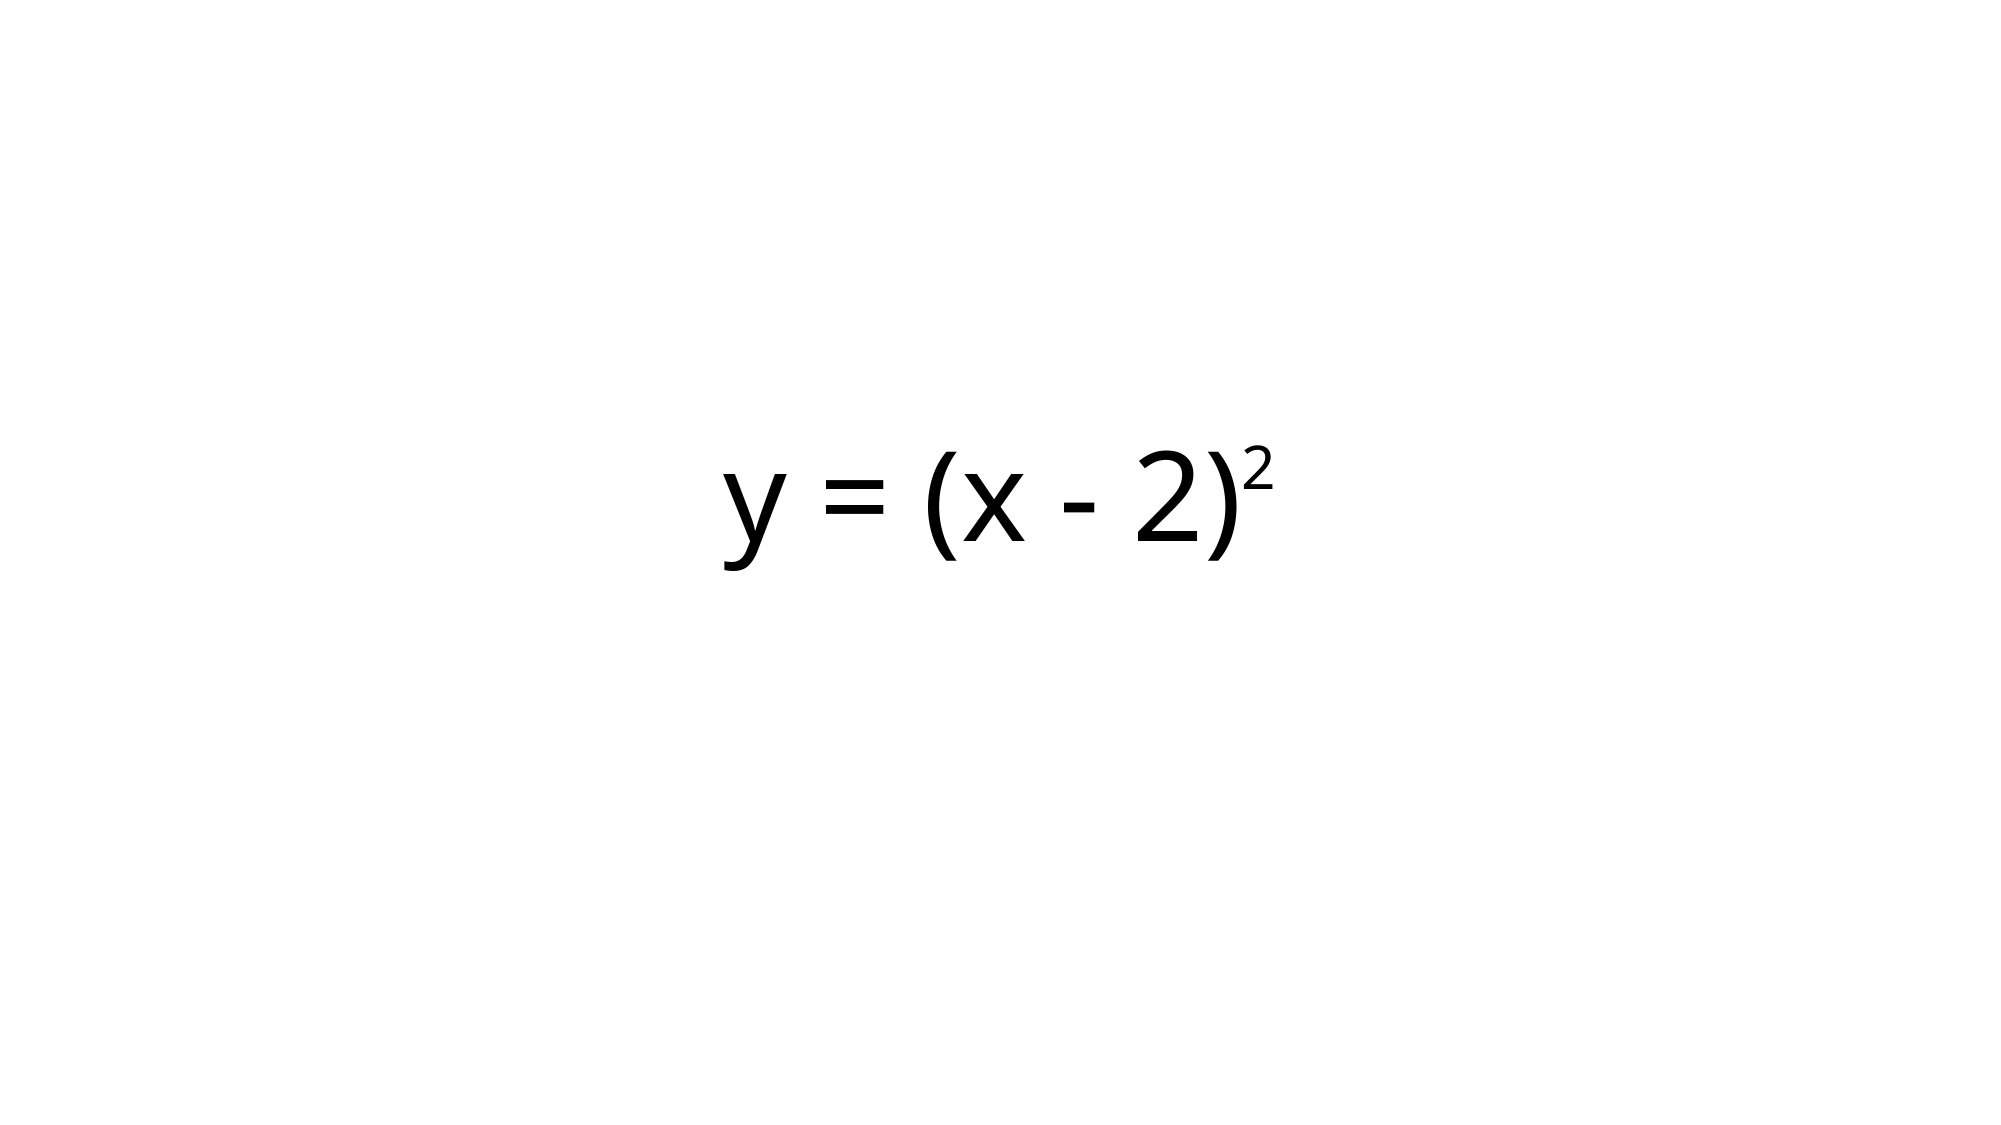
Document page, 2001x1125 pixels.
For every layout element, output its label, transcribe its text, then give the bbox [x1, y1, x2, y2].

title y = (x - 2)2 [249, 184, 1750, 576]
